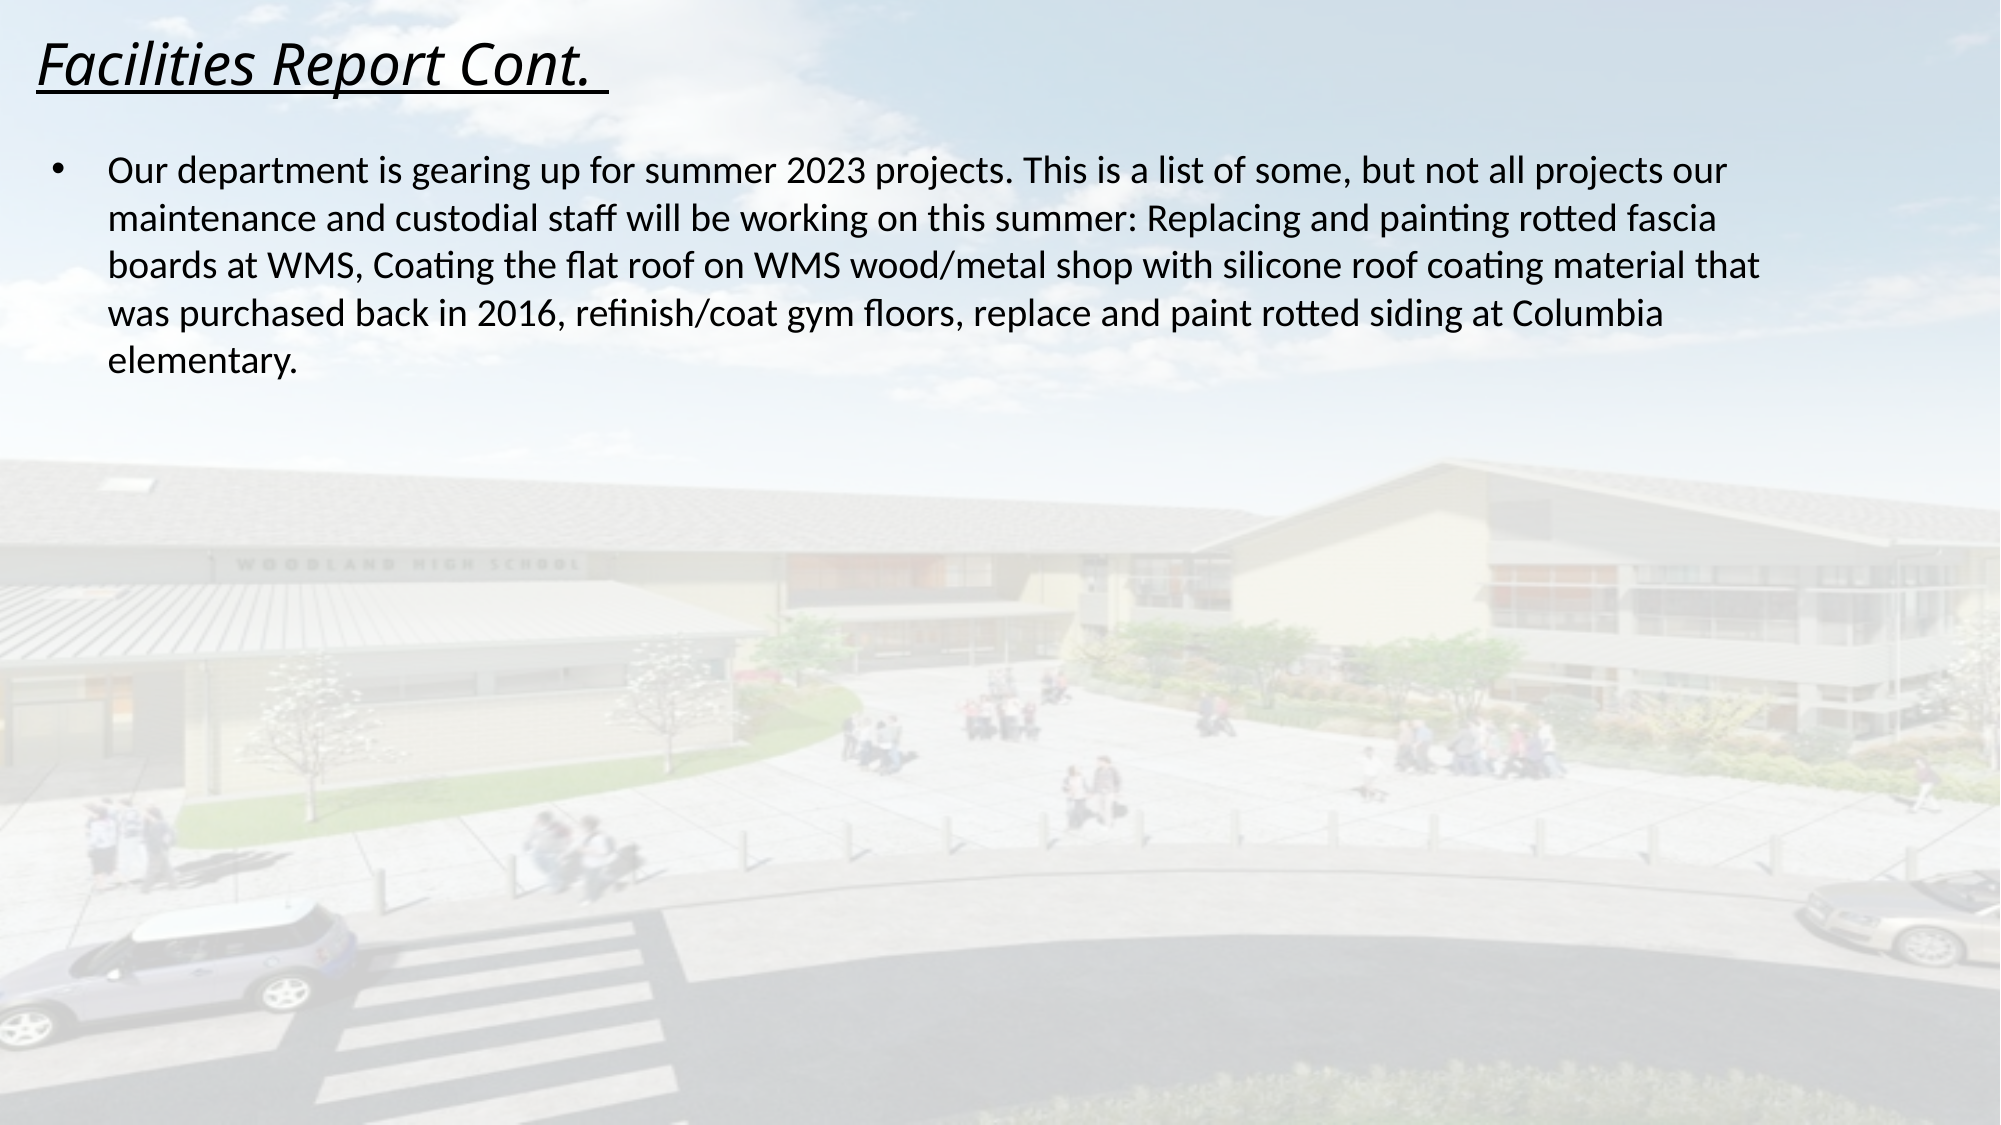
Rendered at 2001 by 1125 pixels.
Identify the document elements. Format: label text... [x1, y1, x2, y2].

text_box Our department is gearing up for summer 2023 projects. This is a list of some, but not all projects our maintenance and custodial staff will be working on this summer: Replacing and painting rotted fascia boards at WMS, Coating the flat roof on WMS wood/metal shop with silicone roof coating material that was purchased back in 2016, refinish/coat gym floors, replace and paint rotted siding at Columbia elementary. [36, 89, 1848, 1125]
title Facilities Report Cont. [21, 21, 1747, 112]
